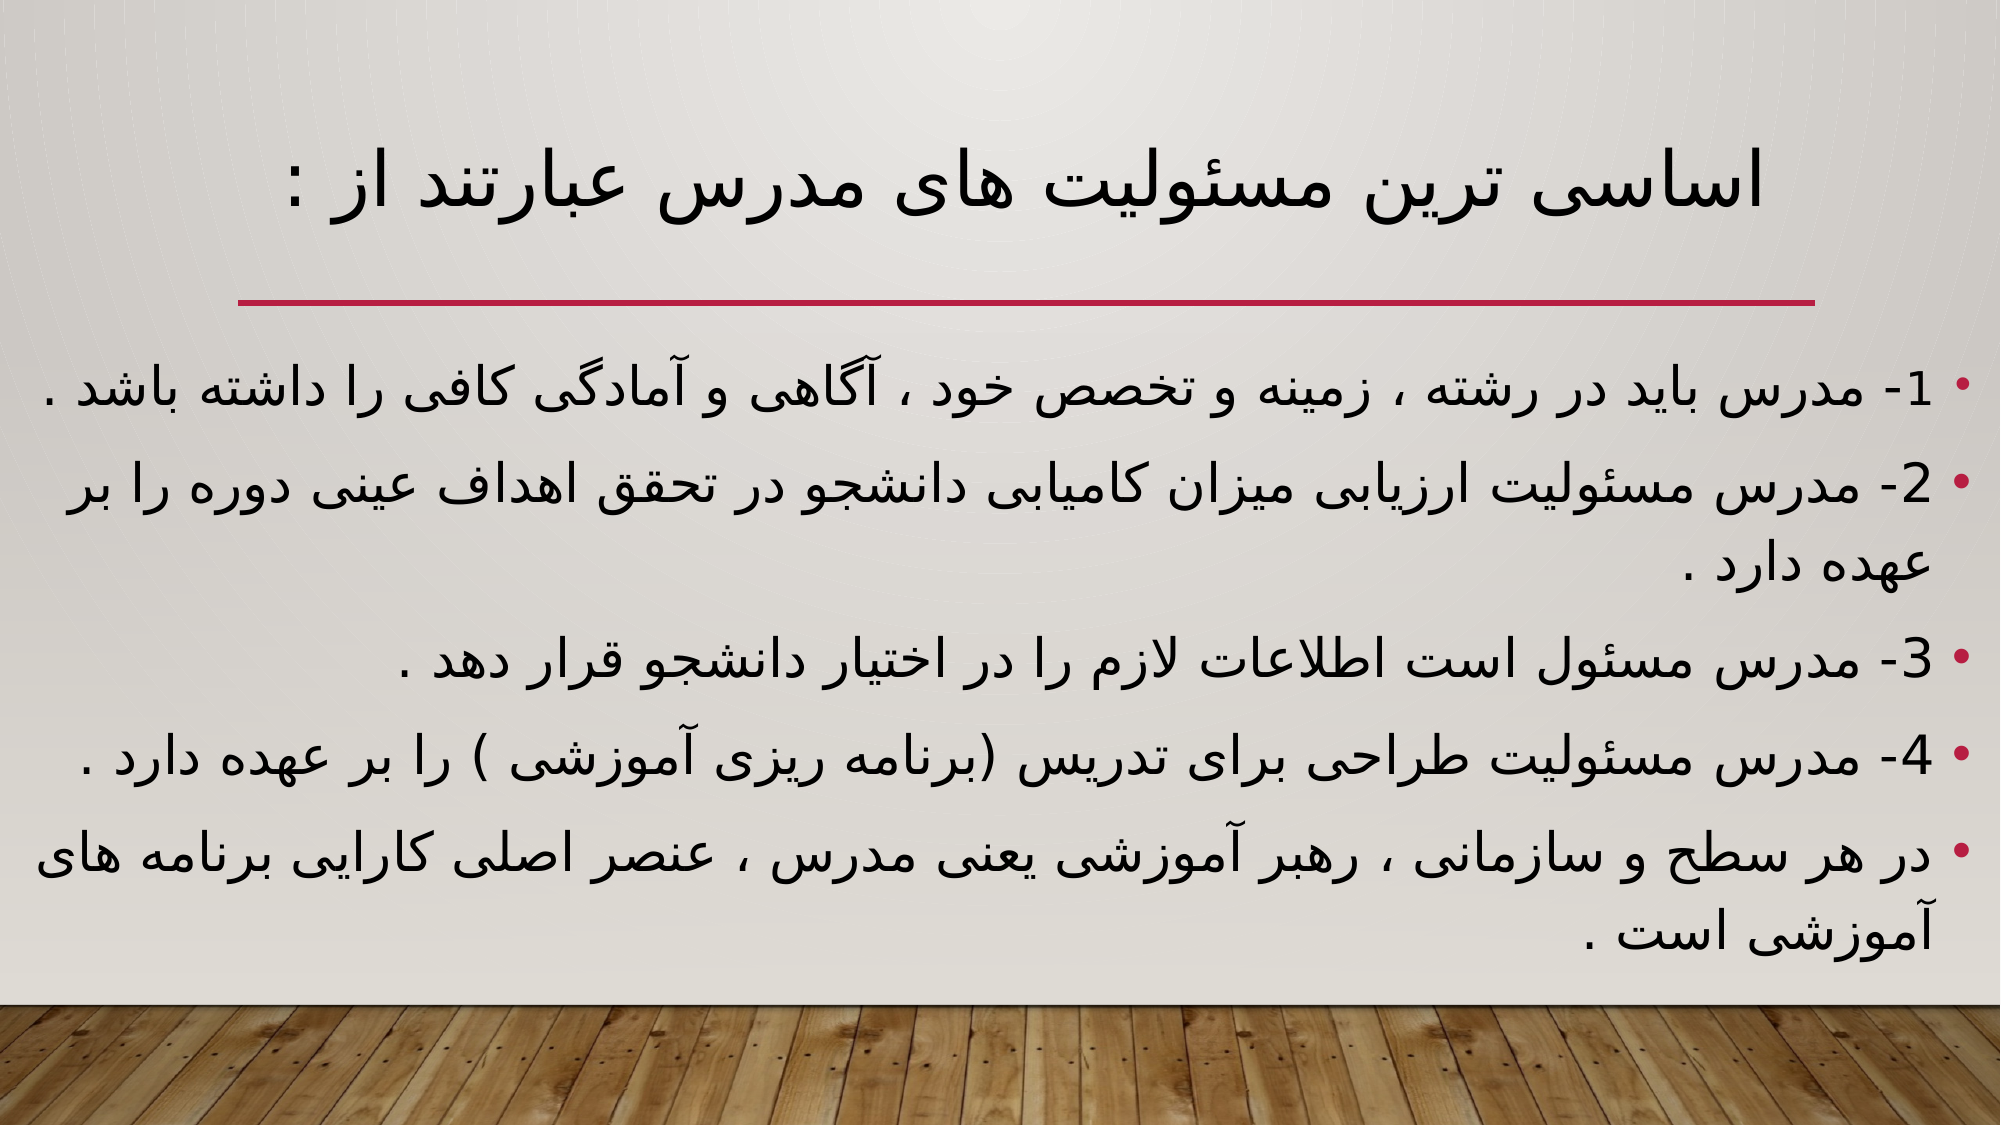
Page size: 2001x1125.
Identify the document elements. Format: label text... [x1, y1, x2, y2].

title اساسی ترین مسئولیت های مدرس عبارتند از : [238, 131, 1814, 305]
list 1- مدرس باید در رشته ، زمینه و تخصص خود ، آگاهی و آمادگی کافی را داشته باشد . 2- مدرس مسئولیت ارزیابی میزان کامیابی دانشجو در تحقق اهداف عینی دوره را بر عهده دارد . 3- مدرس مسئول است اطلاعات لازم را در اختیار دانشجو قرار دهد . 4- مدرس مسئولیت طراحی برای تدریس (برنامه ریزی آموزشی ) را بر عهده دارد . در هر سطح و سازمانی ، رهبر آموزشی یعنی مدرس ، عنصر اصلی کارایی برنامه های آموزشی است . [15, 330, 1985, 993]
picture [0, 1005, 2000, 1125]
